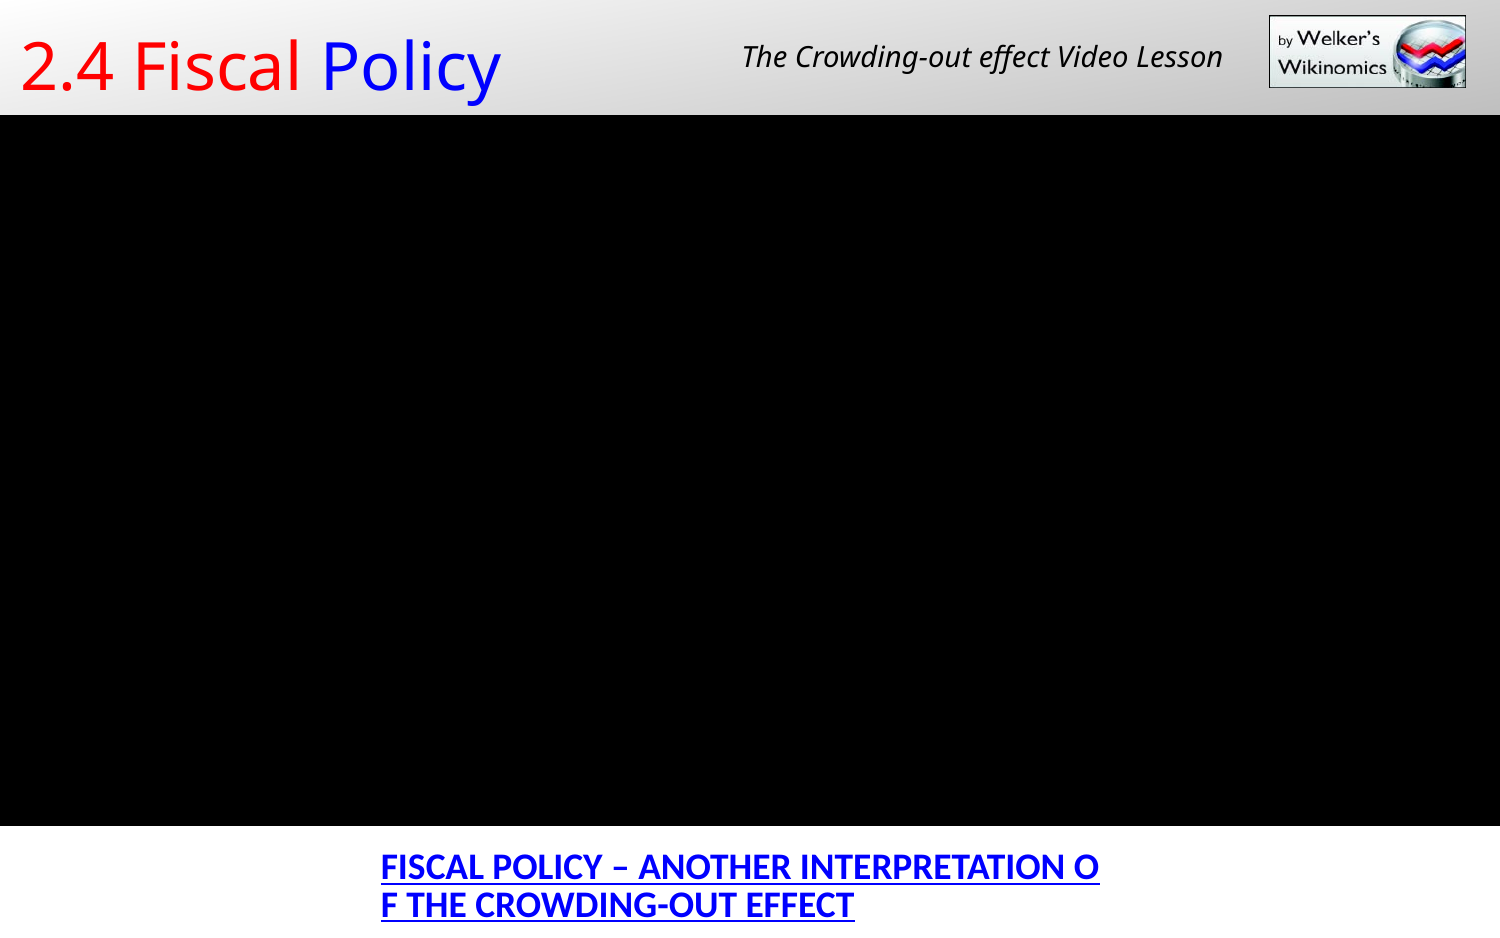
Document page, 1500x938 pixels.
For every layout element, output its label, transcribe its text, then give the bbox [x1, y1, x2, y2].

text_box FISCAL POLICY – ANOTHER INTERPRETATION OF THE CROWDING-OUT EFFECT [366, 836, 1117, 895]
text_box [0, 0, 1500, 113]
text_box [0, 114, 1500, 828]
